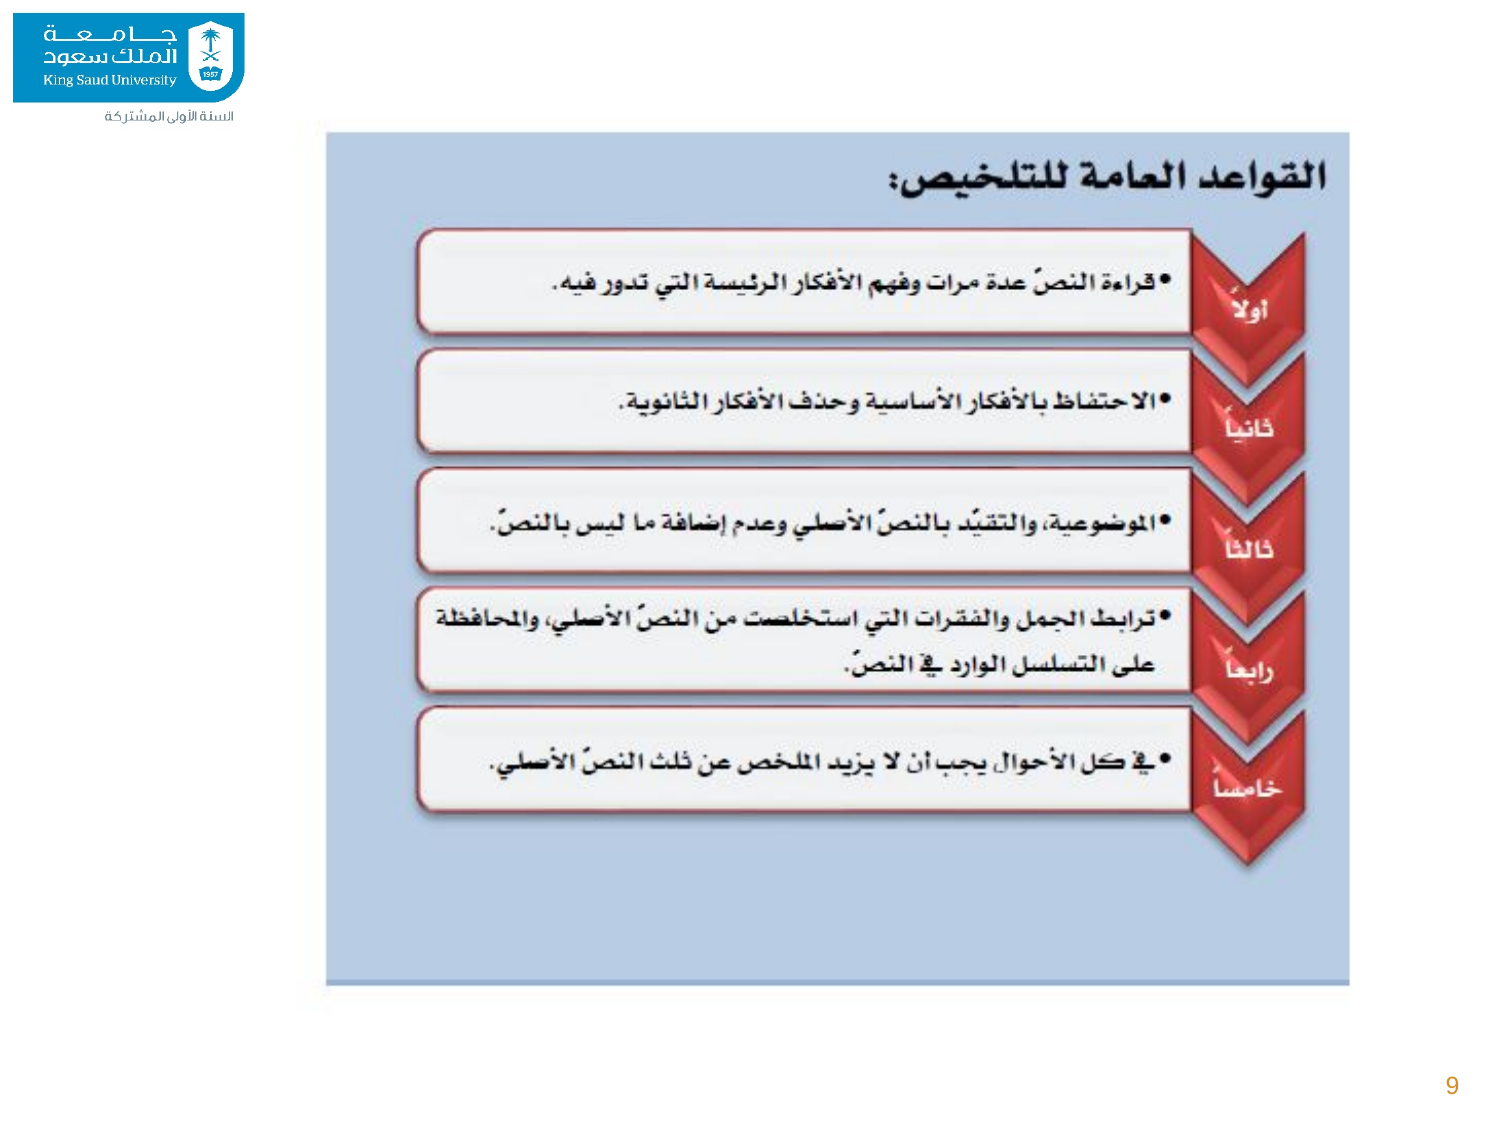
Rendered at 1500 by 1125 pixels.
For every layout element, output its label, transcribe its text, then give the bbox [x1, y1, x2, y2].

slide_number 9 [1350, 1061, 1475, 1103]
picture [265, 89, 1459, 1025]
picture [0, 0, 260, 138]
